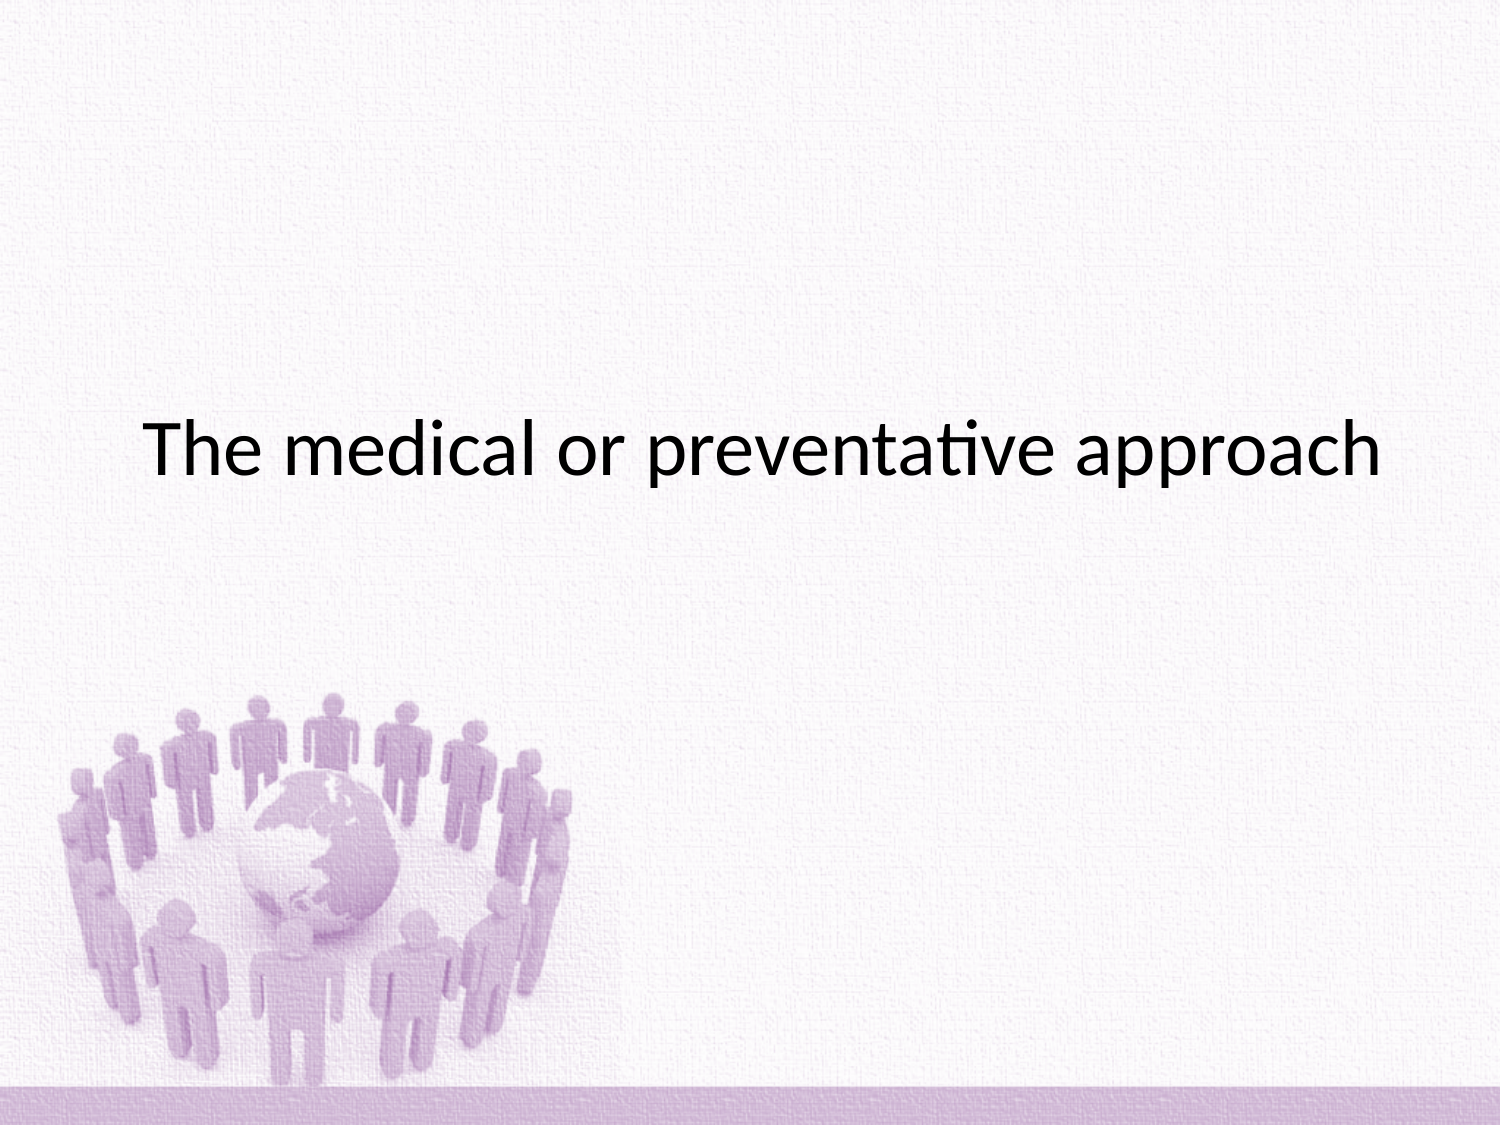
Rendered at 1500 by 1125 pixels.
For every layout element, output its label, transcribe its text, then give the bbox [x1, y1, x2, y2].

title The medical or preventative approach [88, 349, 1439, 538]
